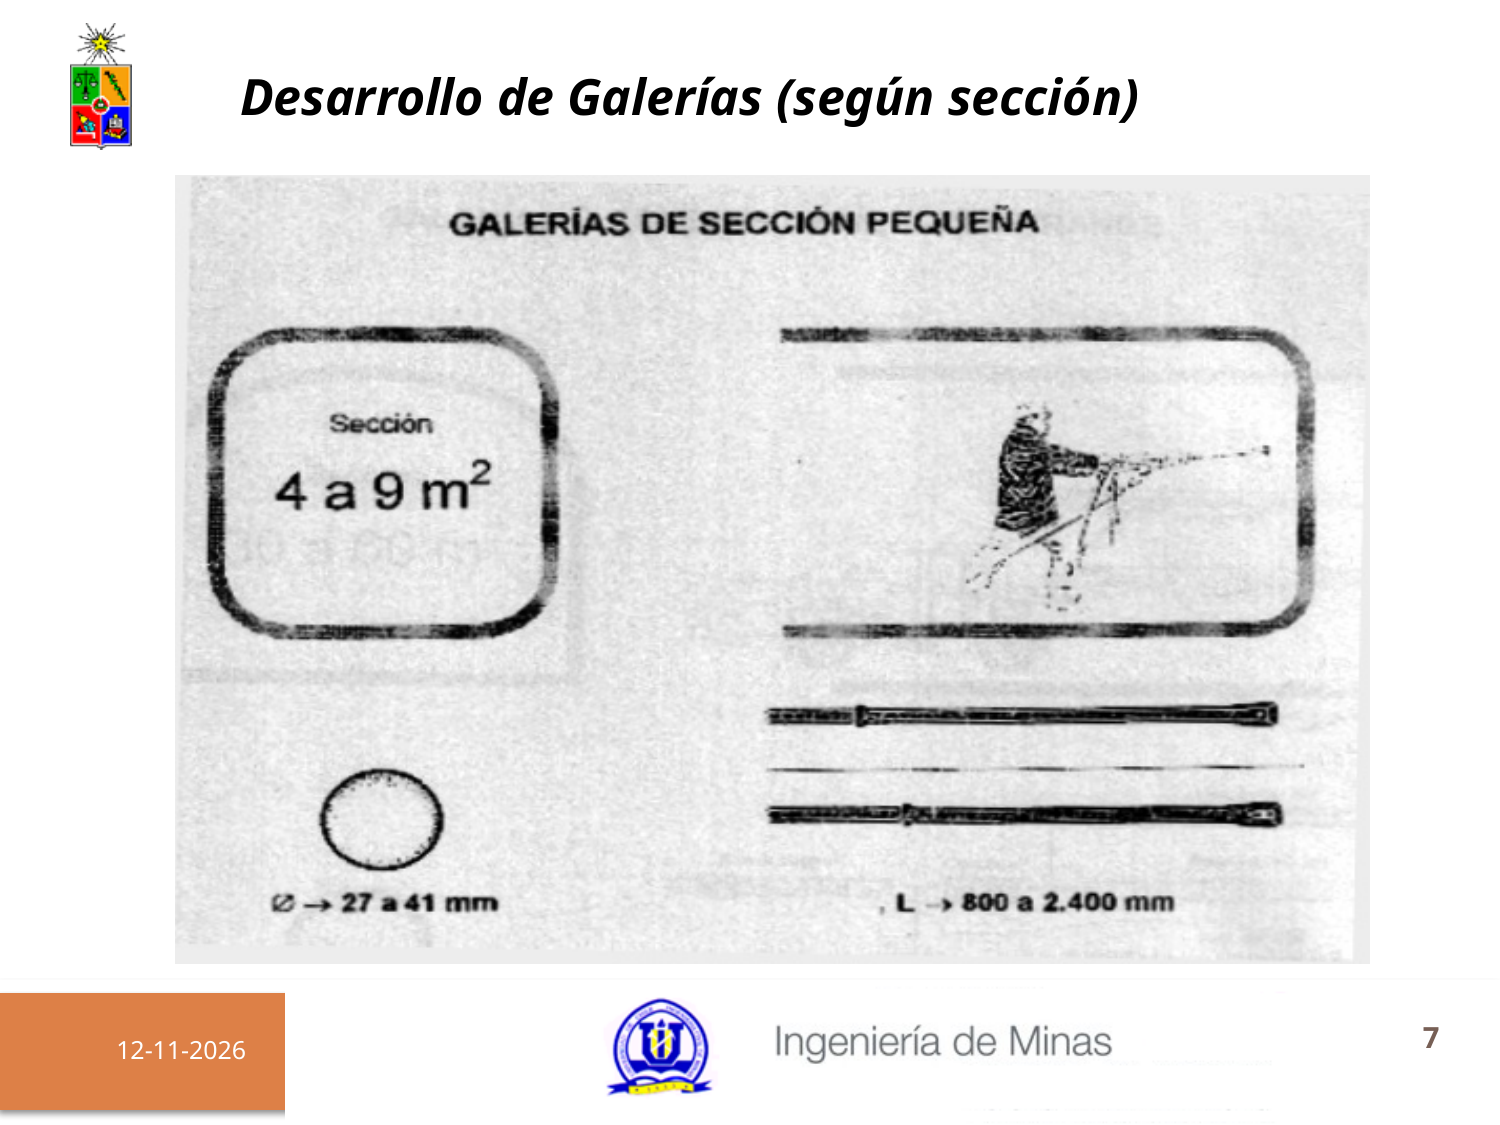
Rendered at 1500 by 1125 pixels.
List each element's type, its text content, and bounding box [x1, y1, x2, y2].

picture [285, 980, 1500, 1125]
text_box Desarrollo de Galerías (según sección) [225, 58, 1155, 134]
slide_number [12, 995, 279, 1108]
picture [69, 23, 132, 151]
picture [175, 175, 1370, 964]
